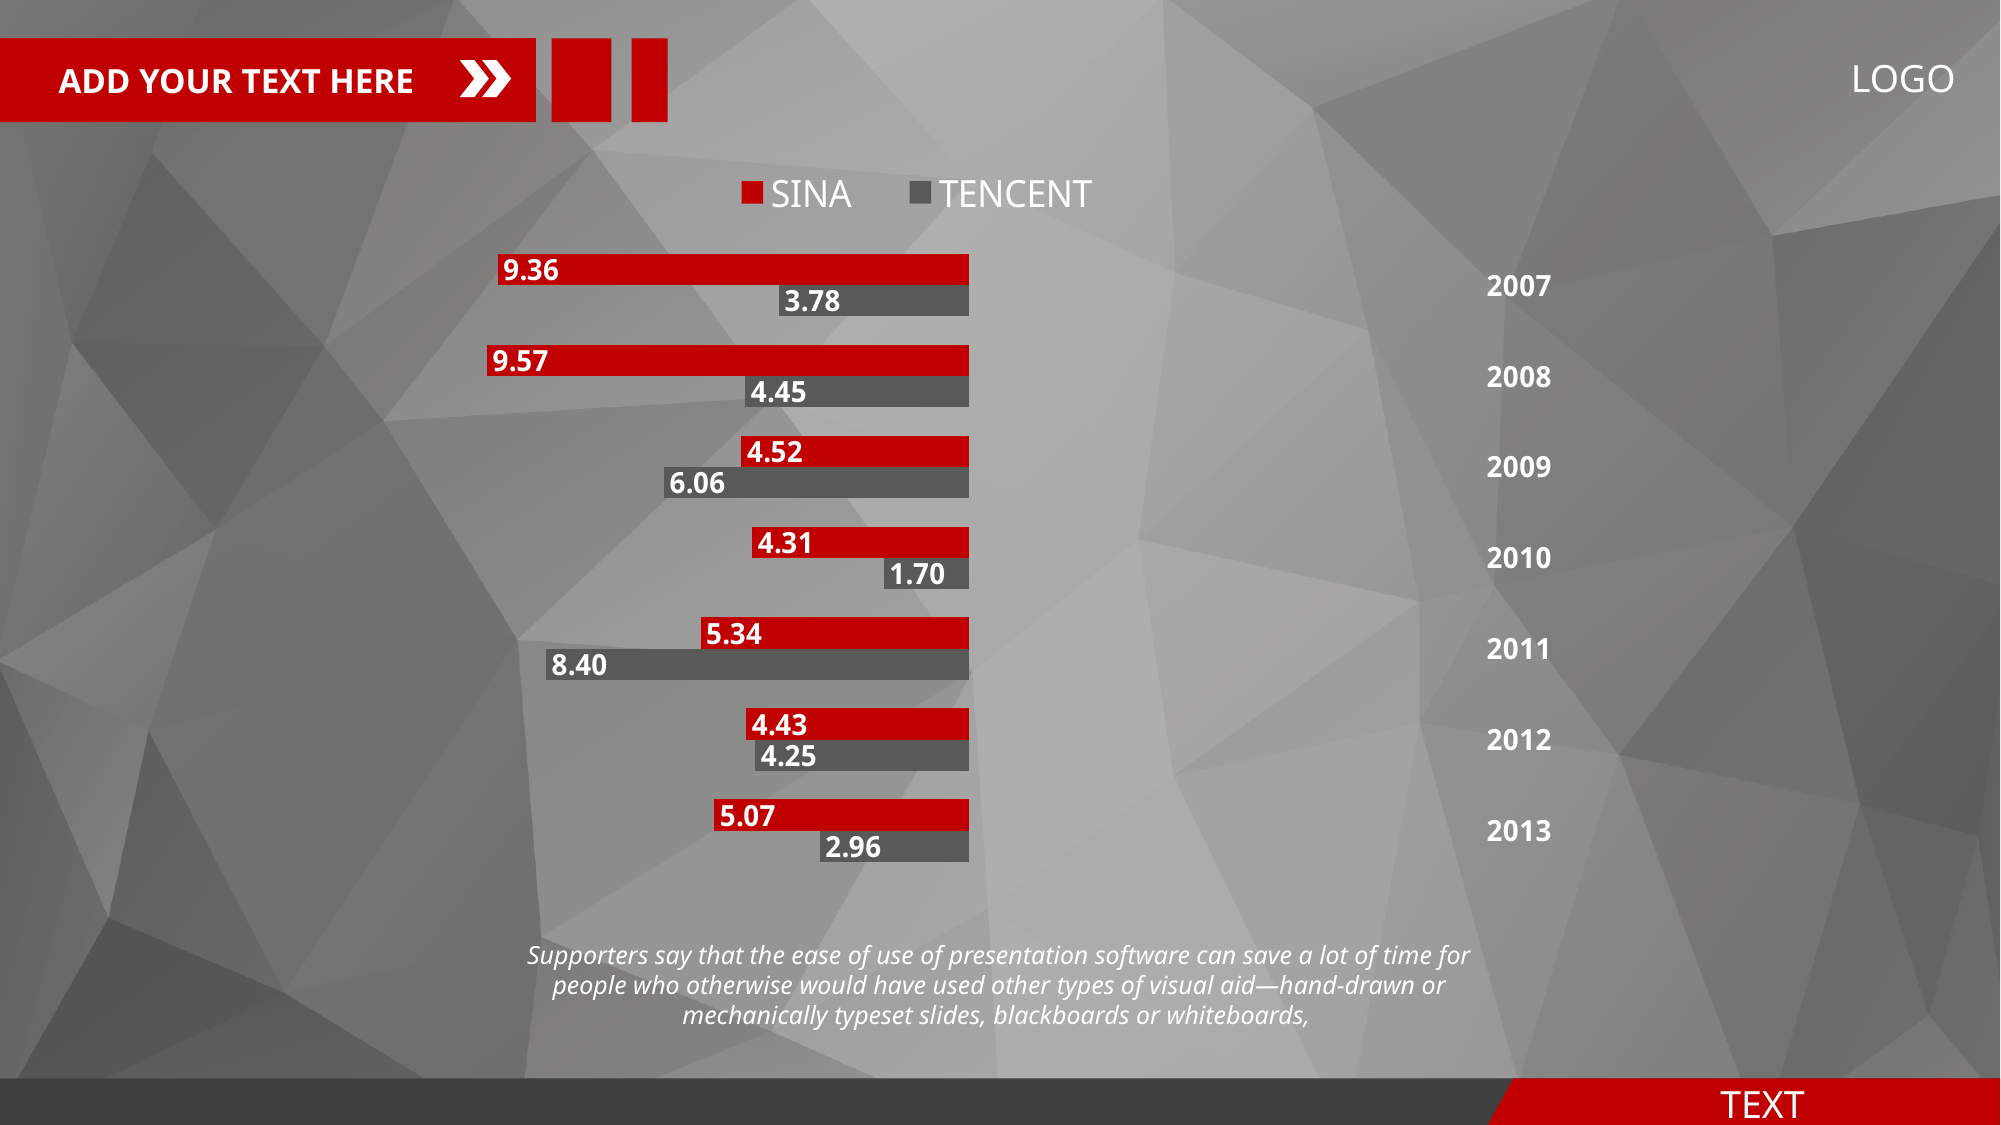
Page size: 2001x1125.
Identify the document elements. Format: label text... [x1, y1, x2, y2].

picture [0, 0, 2001, 1078]
chart [367, 142, 1553, 900]
text_box Supporters say that the ease of use of presentation software can save a lot of time for people who otherwise would have used other types of visual aid—hand-drawn or mechanically typeset slides, blackboards or whiteboards, [481, 932, 1519, 1037]
